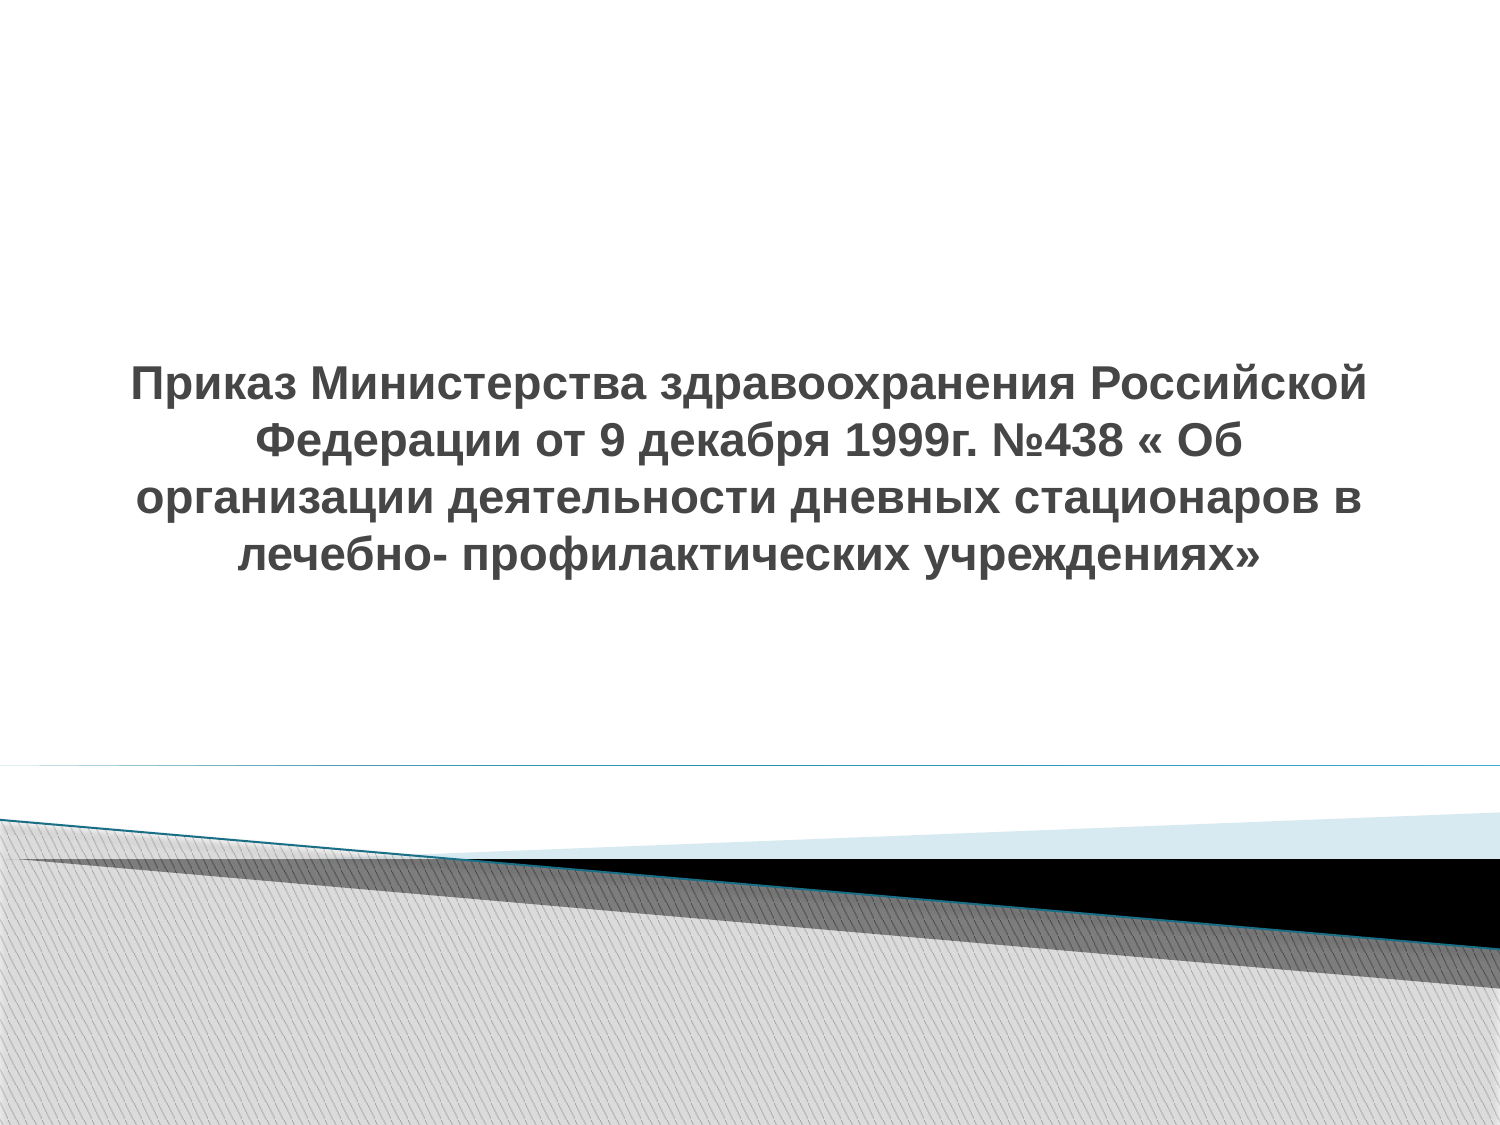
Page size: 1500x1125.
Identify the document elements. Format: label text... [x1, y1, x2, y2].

title Приказ Министерства здравоохранения Российской Федерации от 9 декабря 1999г. №438 « Об организации деятельности дневных стационаров в лечебно- профилактических учреждениях» [112, 287, 1388, 588]
picture [5, 859, 1500, 989]
